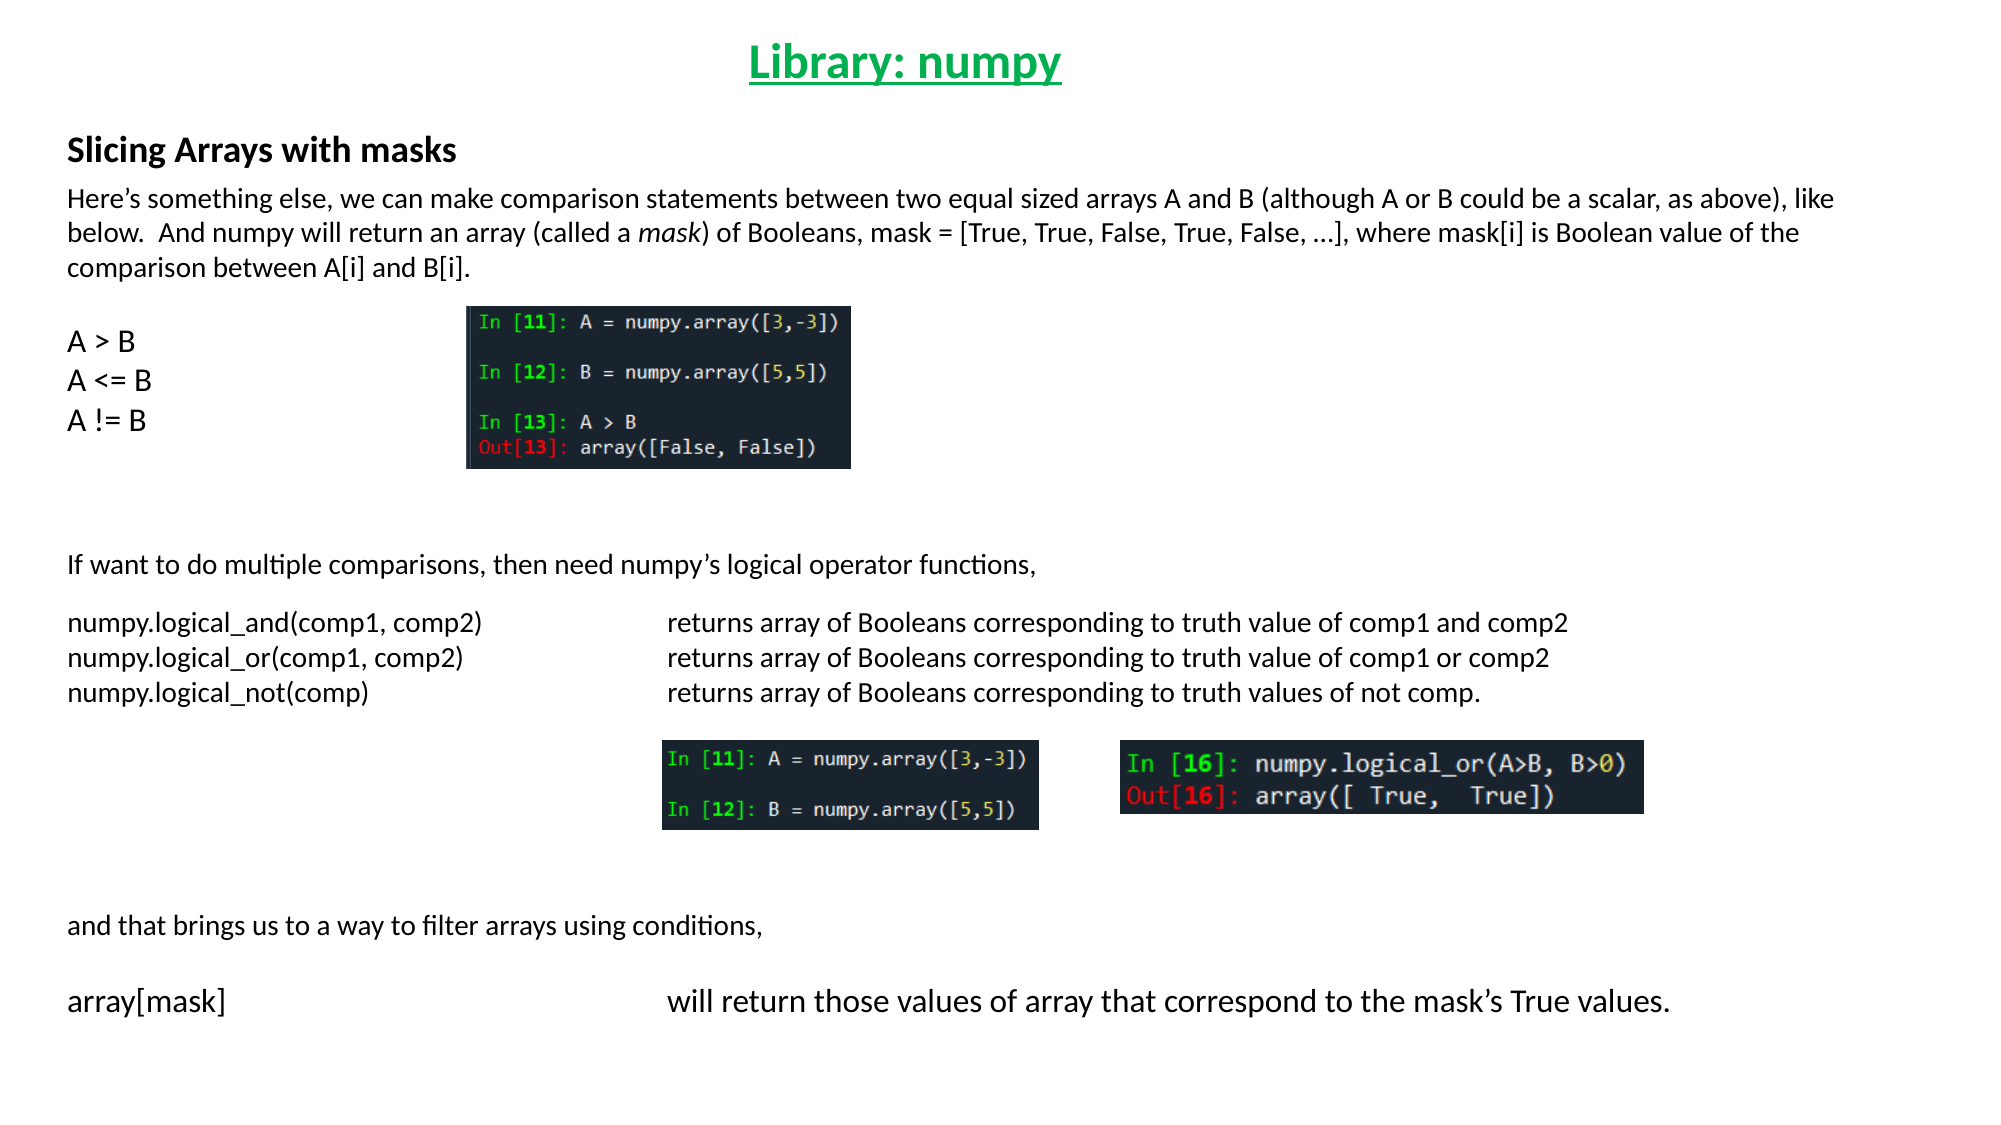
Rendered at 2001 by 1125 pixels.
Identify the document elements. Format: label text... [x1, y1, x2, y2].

text_box array[mask] will return those values of array that correspond to the mask’s True values. [52, 972, 1912, 1027]
text_box Library: numpy [734, 21, 1077, 97]
text_box and that brings us to a way to filter arrays using conditions, [52, 899, 851, 949]
text_box Here’s something else, we can make comparison statements between two equal sized arrays A and B (although A or B could be a scalar, as above), like below. And numpy will return an array (called a mask) of Booleans, mask = [True, True, False, True, False, …], where mask[i] is Boolean value of the comparison between A[i] and B[i]. A > B A <= B A != B [52, 171, 1912, 446]
text_box If want to do multiple comparisons, then need numpy’s logical operator functions, [52, 538, 1212, 588]
picture [662, 740, 1039, 830]
picture [1120, 740, 1644, 814]
picture [466, 305, 851, 469]
text_box Slicing Arrays with masks [52, 117, 507, 178]
text_box numpy.logical_and(comp1, comp2) returns array of Booleans corresponding to truth value of comp1 and comp2 numpy.logical_or(comp1, comp2) returns array of Booleans corresponding to truth value of comp1 or comp2 numpy.logical_not(comp) returns array of Booleans corresponding to truth values of not comp. [52, 596, 1623, 716]
